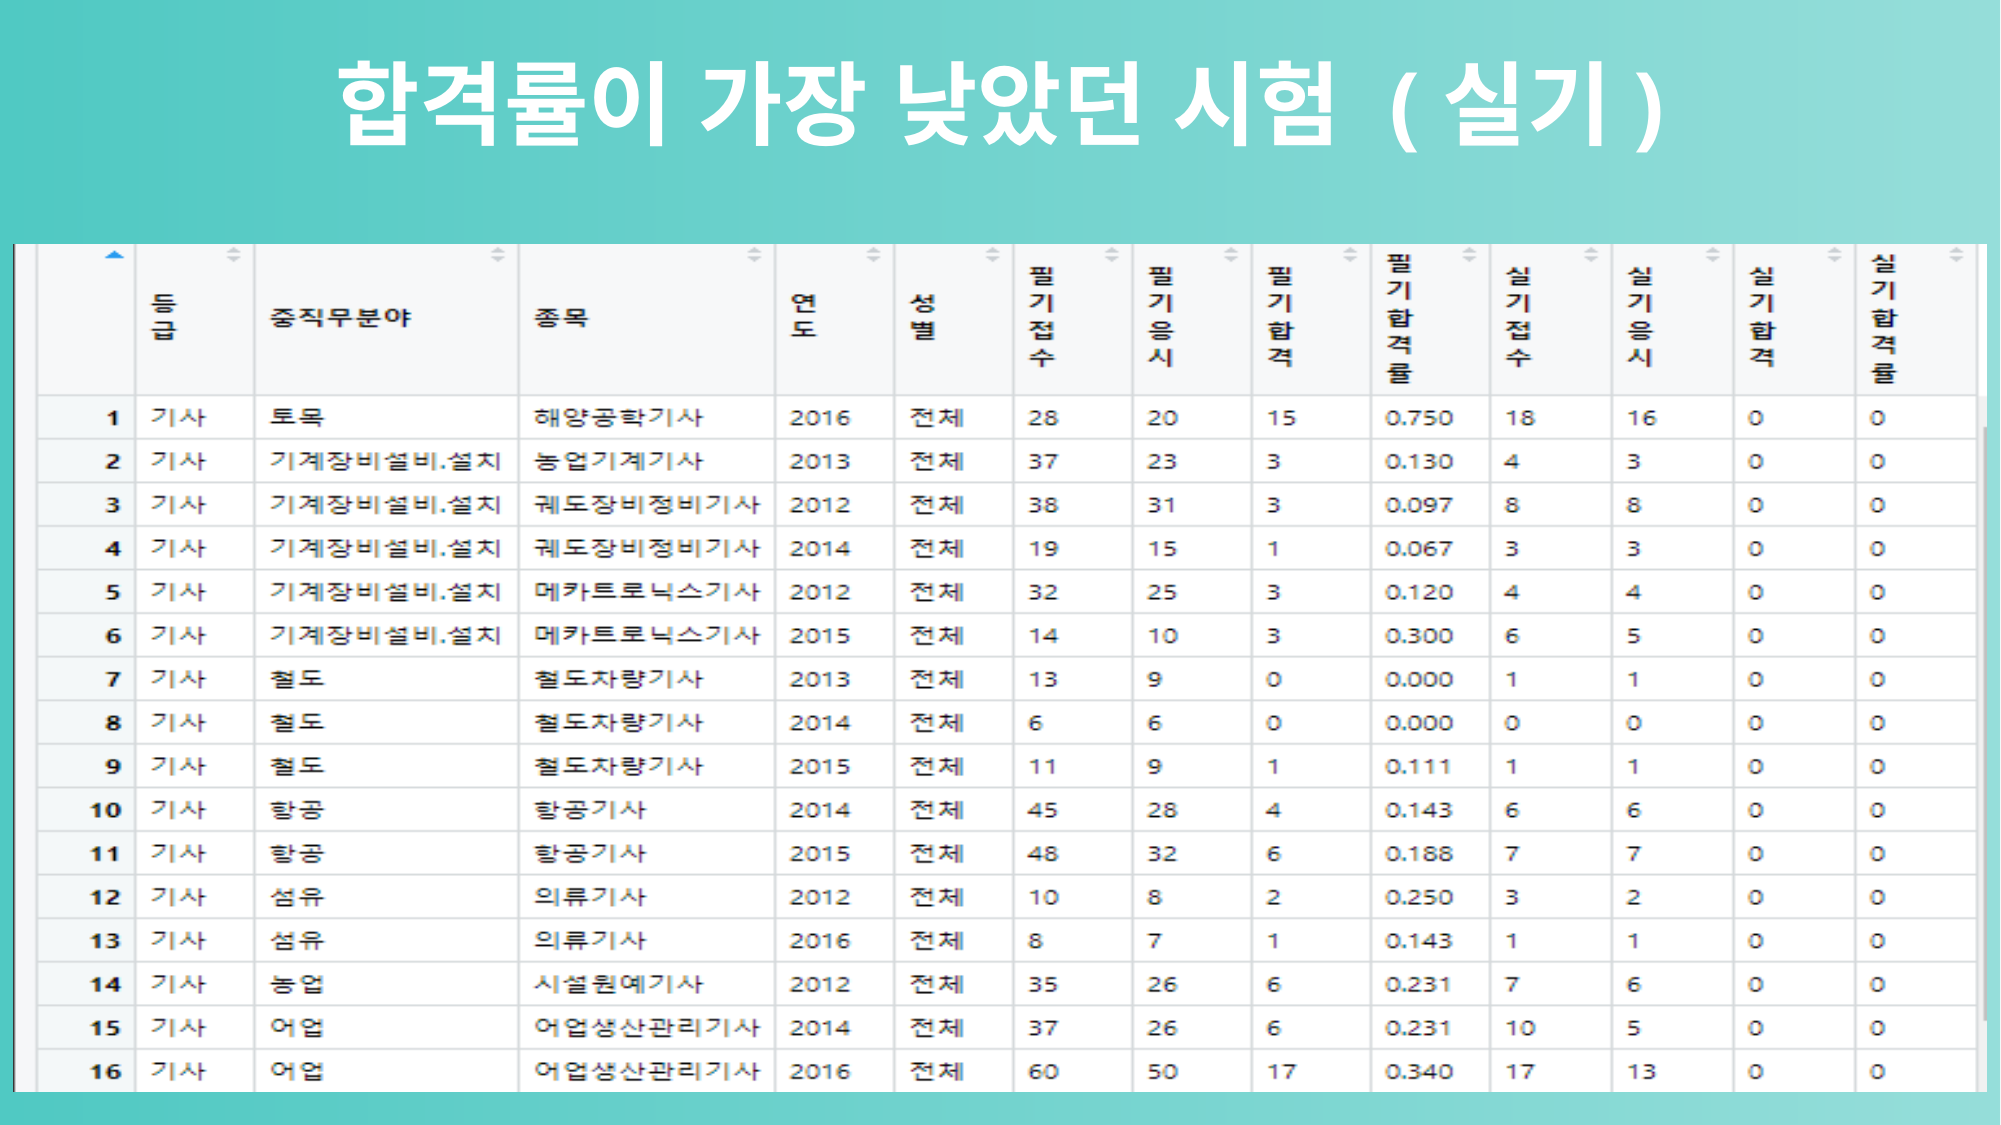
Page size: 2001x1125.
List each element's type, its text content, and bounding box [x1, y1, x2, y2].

picture [0, 0, 2001, 1125]
text_box 합격률이 가장 낮았던 시험 (실기) [0, 0, 2000, 218]
